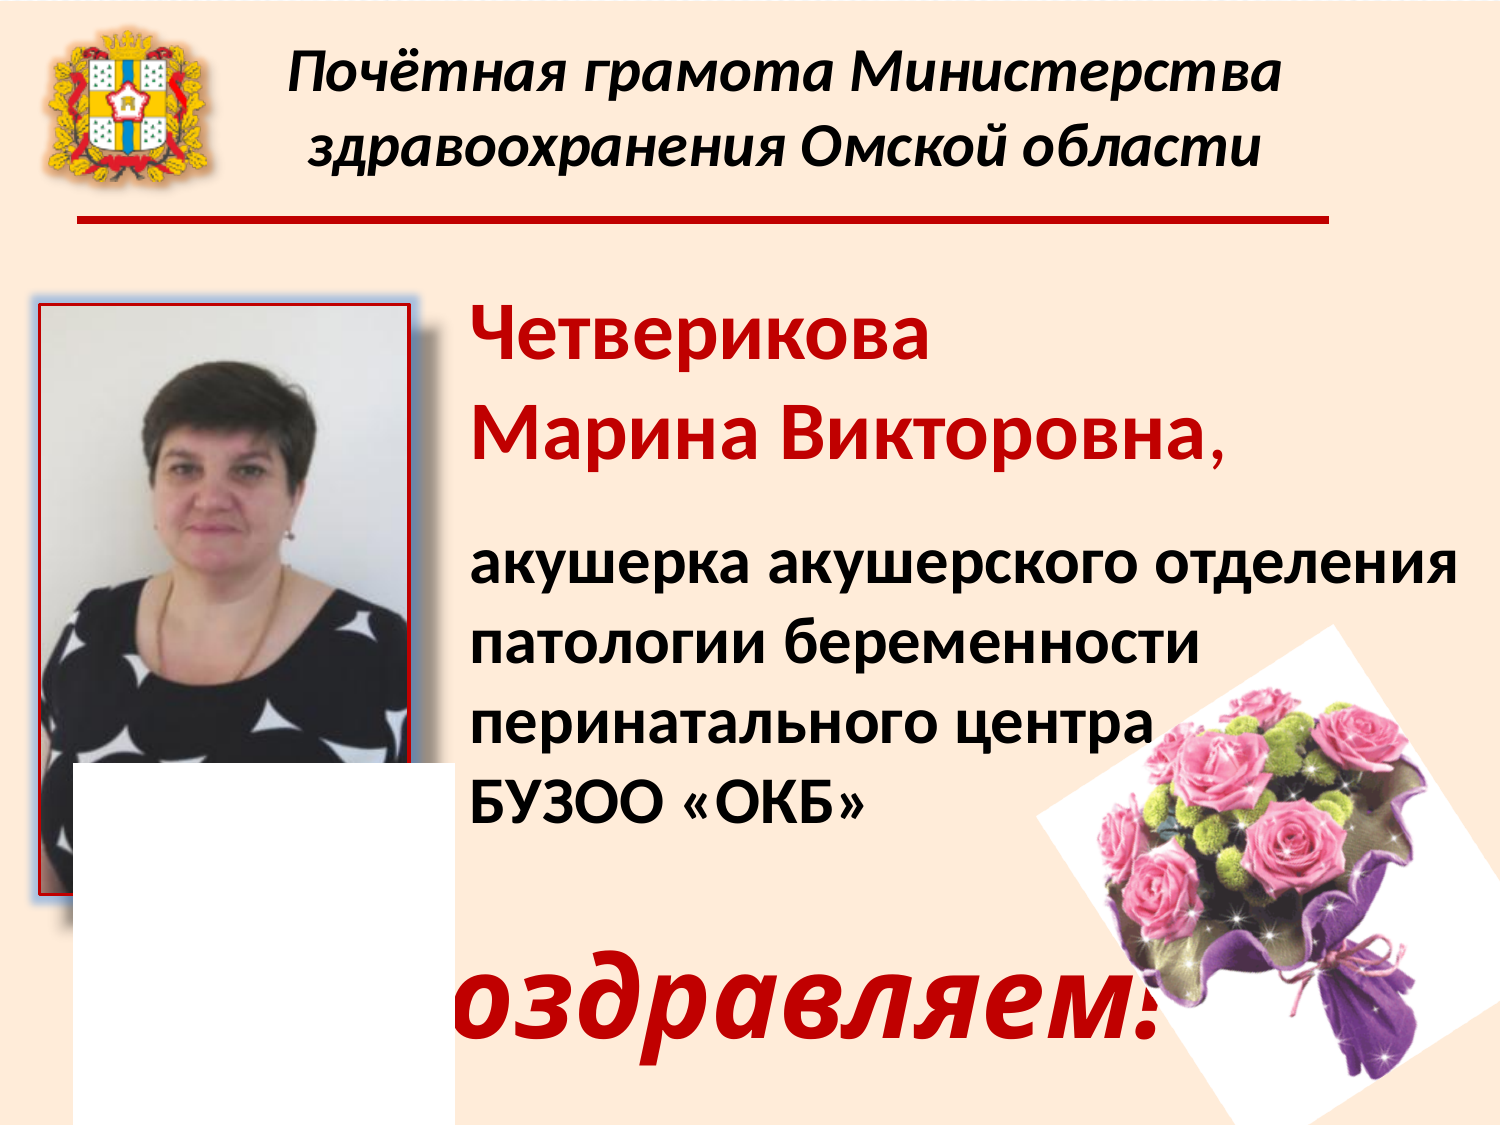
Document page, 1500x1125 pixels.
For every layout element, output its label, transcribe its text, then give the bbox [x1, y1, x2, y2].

text_box Почётная грамота Министерства здравоохранения Омской области [112, 21, 1459, 187]
picture [47, 30, 208, 183]
text_box Поздравляем! [458, 916, 1111, 1070]
picture [41, 305, 455, 1125]
text_box [0, 0, 1500, 1125]
text_box акушерка акушерского отделения патологии беременности перинатального центра БУЗОО «ОКБ» [454, 509, 1500, 845]
picture [1037, 625, 1500, 1125]
text_box Четверикова Марина Викторовна, [454, 268, 1329, 484]
